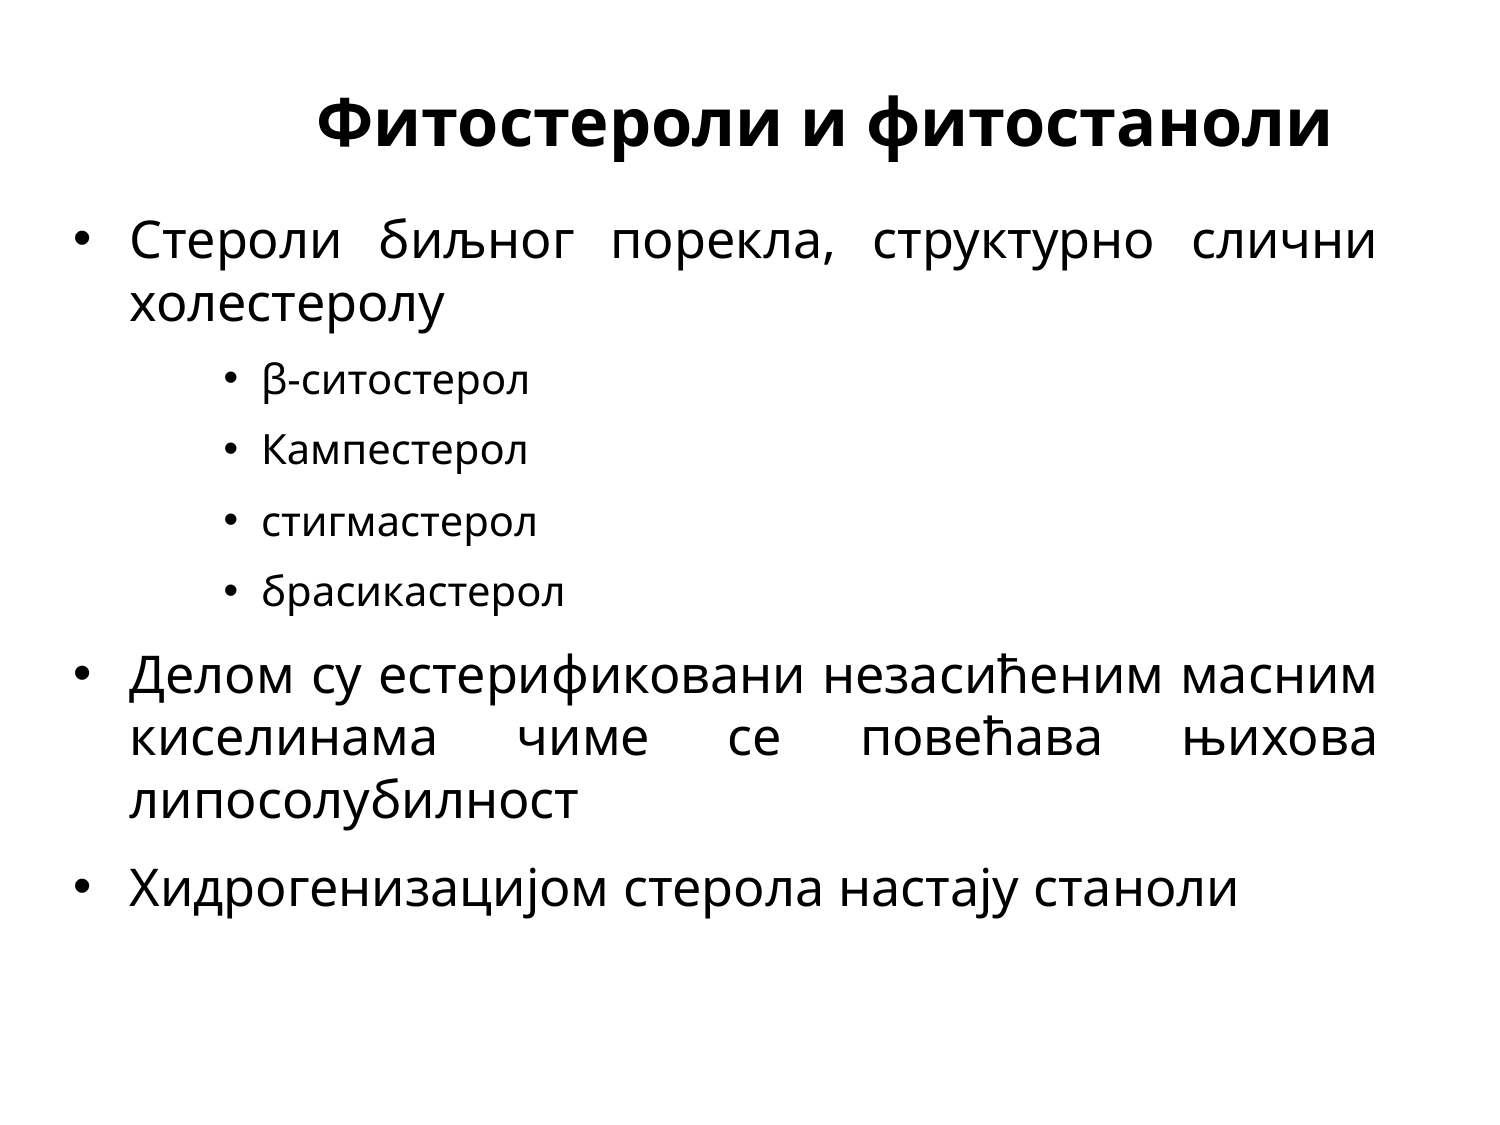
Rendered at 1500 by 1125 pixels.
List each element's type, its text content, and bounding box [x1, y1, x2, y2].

list Стероли биљног порекла, структурно слични холестеролу β-ситостерол Кампестерол стигмастерол брасикастерол Делом су естерификовани незасићеним масним киселинама чиме се повећава њихова липосолубилност Хидрогенизацијом стерола настају станоли [58, 199, 1394, 932]
title Фитостероли и фитостаноли [150, 66, 1500, 173]
